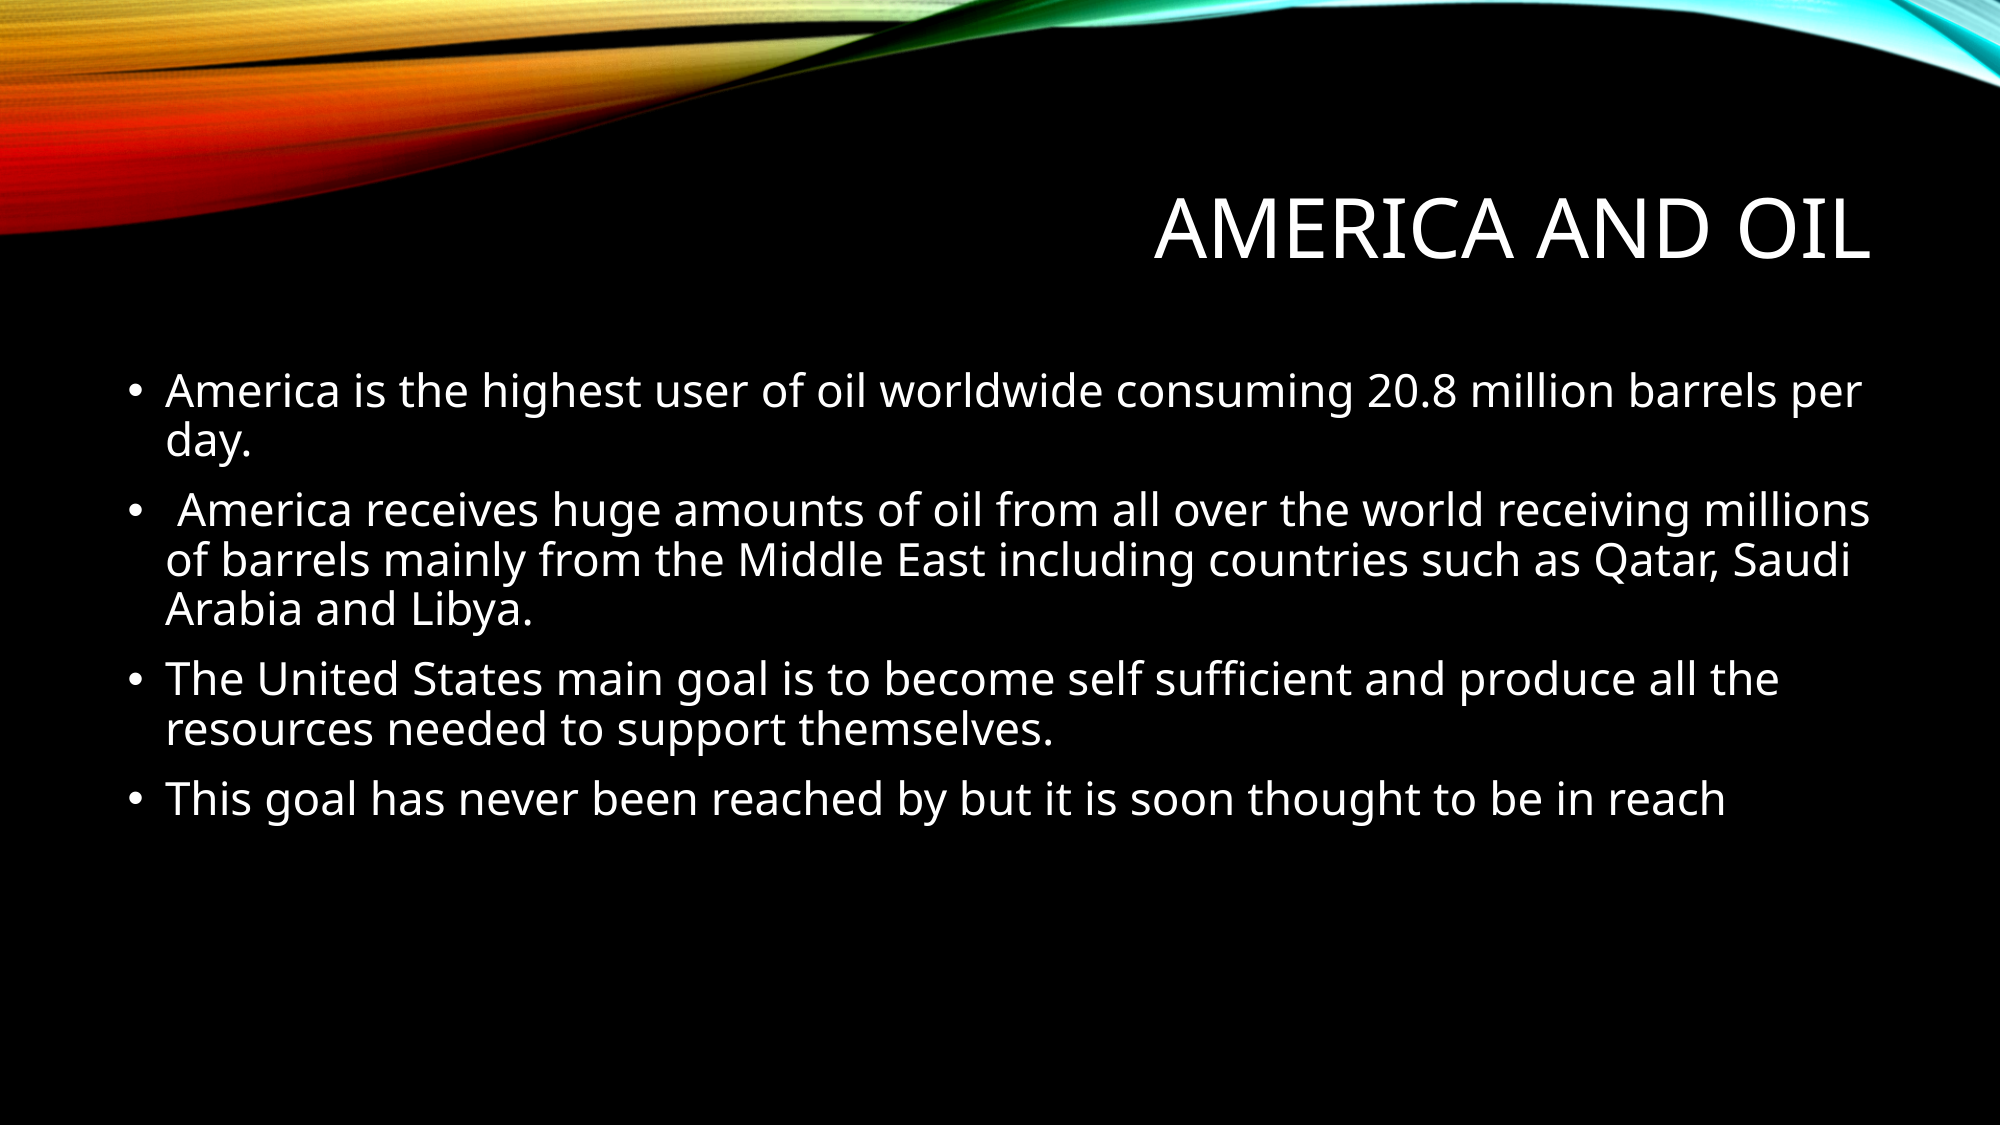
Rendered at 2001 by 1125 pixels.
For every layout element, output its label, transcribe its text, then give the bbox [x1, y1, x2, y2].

picture [0, 0, 2000, 237]
list America is the highest user of oil worldwide consuming 20.8 million barrels per day. America receives huge amounts of oil from all over the world receiving millions of barrels mainly from the Middle East including countries such as Qatar, Saudi Arabia and Libya. The United States main goal is to become self sufficient and produce all the resources needed to support themselves. This goal has never been reached by but it is soon thought to be in reach [112, 360, 1888, 1021]
title America and oil [474, 125, 1888, 338]
